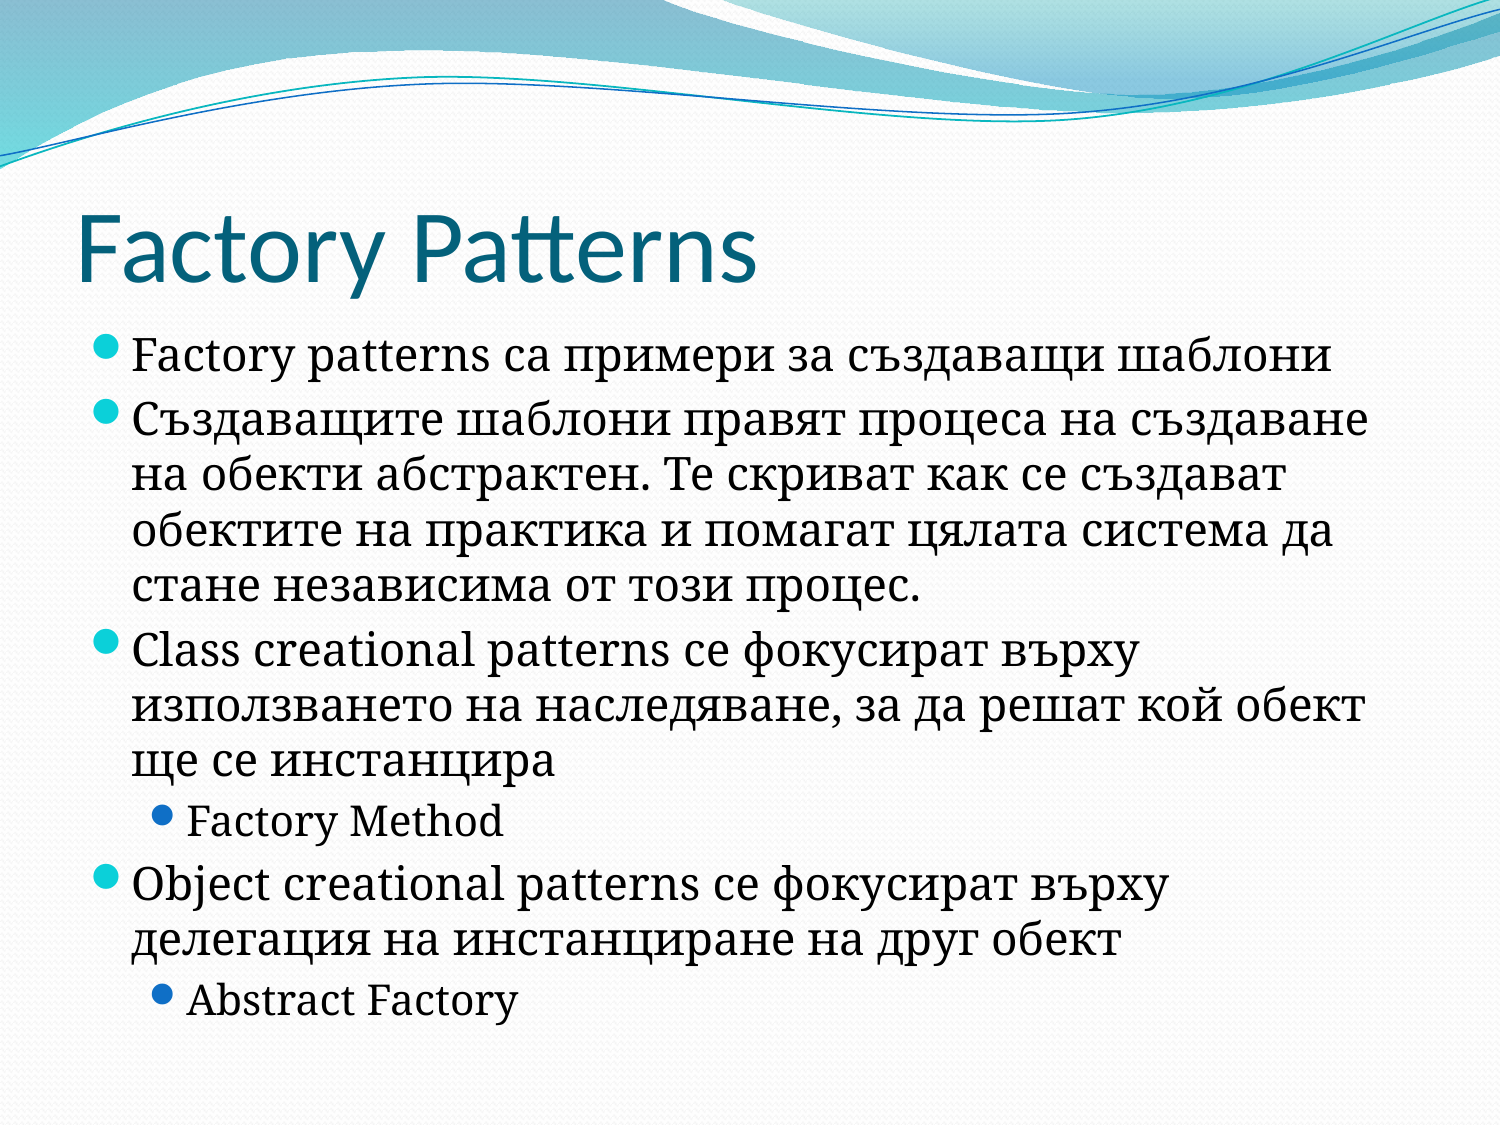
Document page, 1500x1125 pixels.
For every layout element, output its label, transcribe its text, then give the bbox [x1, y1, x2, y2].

title Factory Patterns [75, 115, 1425, 303]
list Factory patterns са примери за създаващи шаблони Създаващите шаблони правят процеса на създаване на обекти абстрактен. Те скриват как се създават обектите на практика и помагат цялата система да стане независима от този процес. Class creational patterns се фокусират върху използването на наследяване, за да решат кой обект ще се инстанцира Factory Method Object creational patterns се фокусират върху делегация на инстанциране на друг обект Abstract Factory [75, 317, 1425, 1038]
